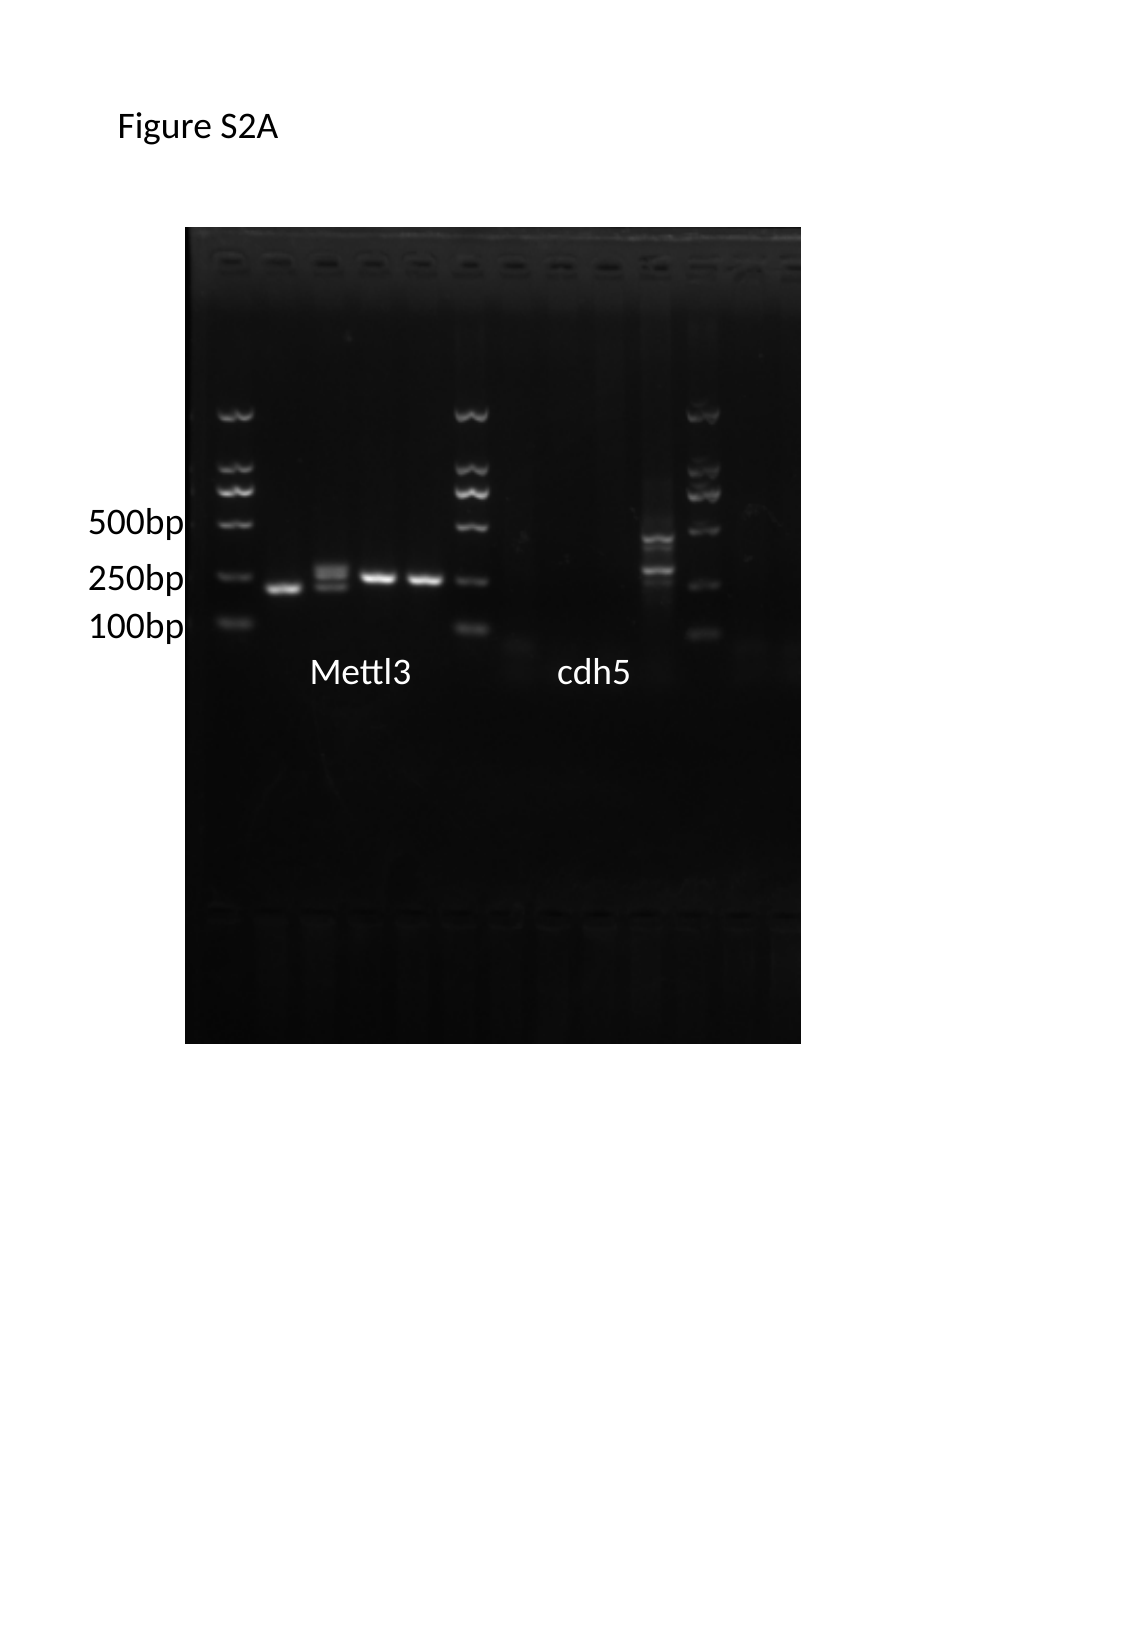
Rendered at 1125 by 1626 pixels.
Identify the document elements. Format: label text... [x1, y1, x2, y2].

text_box 500bp [73, 489, 185, 545]
text_box 100bp [73, 593, 185, 654]
text_box Figure S2A [102, 93, 294, 154]
text_box 250bp [73, 545, 185, 593]
picture [185, 227, 801, 1045]
